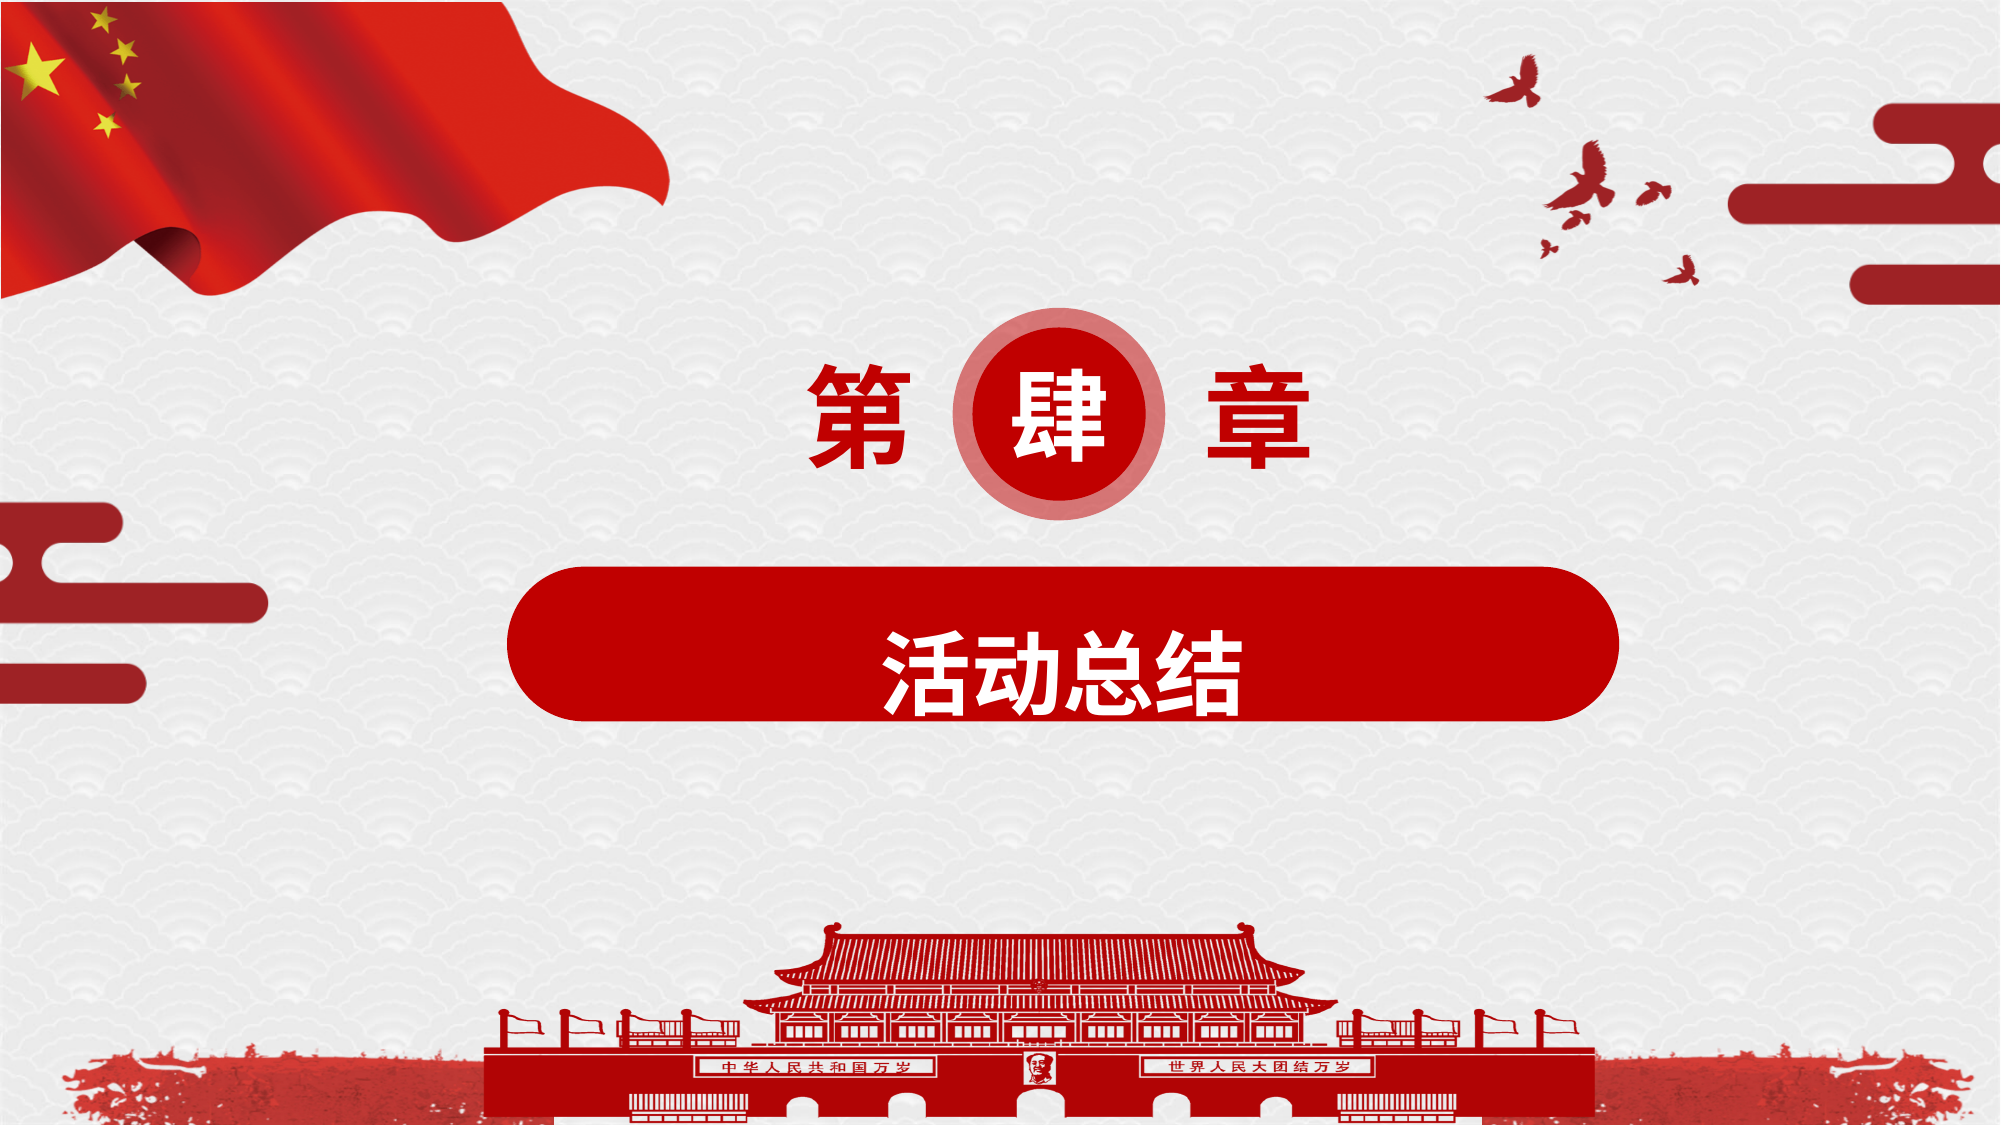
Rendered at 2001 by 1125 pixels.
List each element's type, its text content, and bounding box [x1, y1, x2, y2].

text_box 第 [755, 338, 921, 493]
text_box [921, 307, 1197, 521]
text_box 章 [1197, 338, 1355, 493]
picture [0, 0, 2001, 1125]
text_box 活动总结 [506, 566, 1620, 722]
